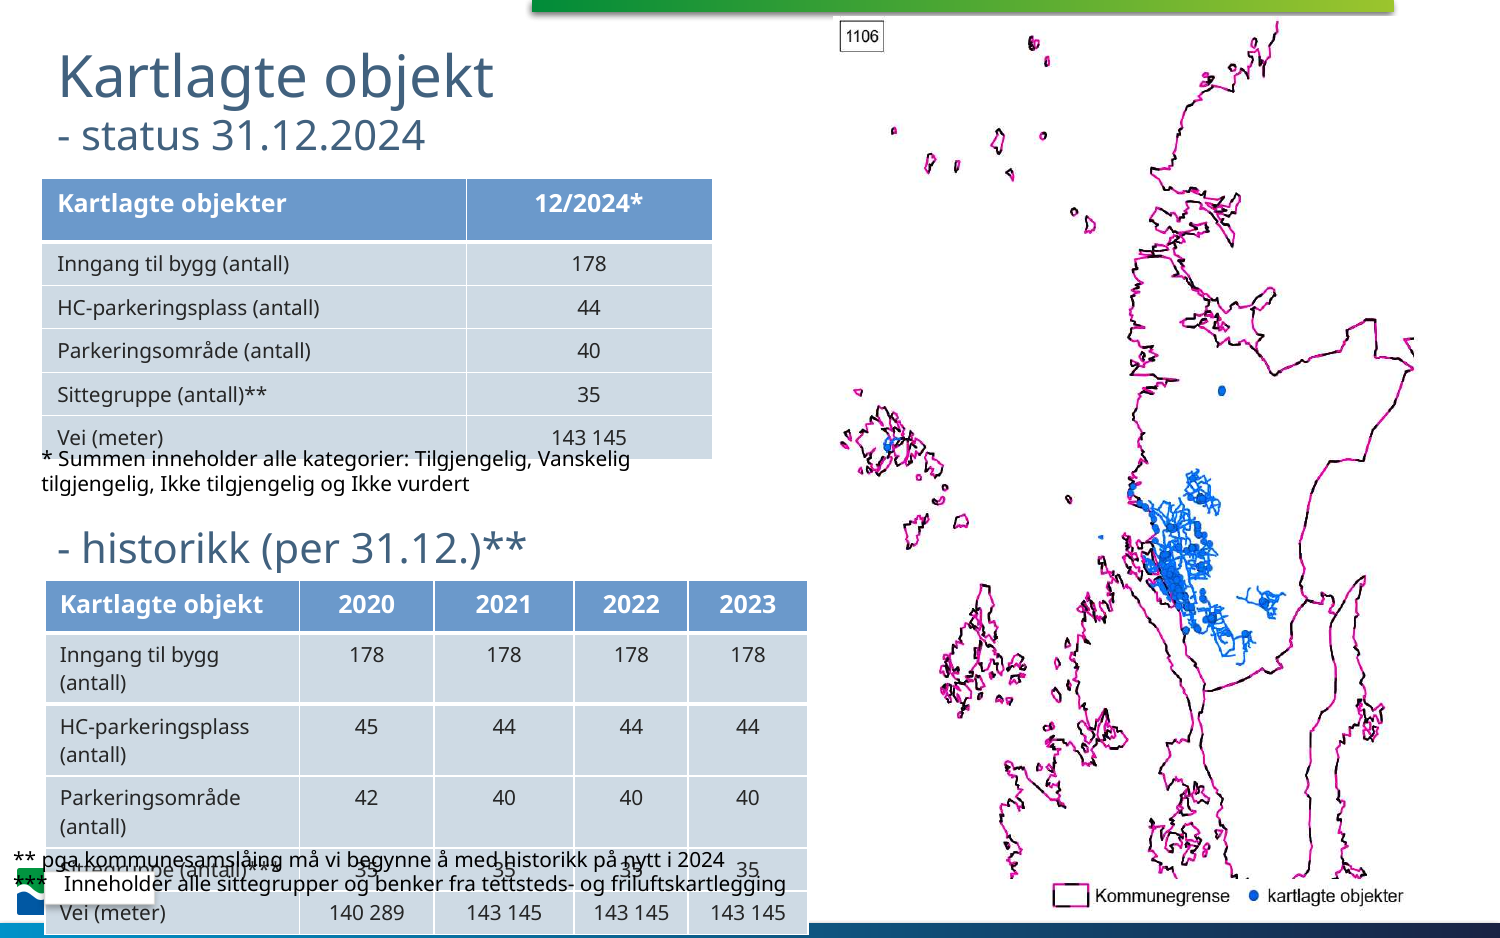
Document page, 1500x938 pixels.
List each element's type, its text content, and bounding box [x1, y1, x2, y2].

table_cell Sittegruppe (antall)** [42, 373, 466, 415]
table_cell 45 [300, 706, 433, 775]
table_header Kartlagte objekt [46, 581, 299, 631]
table_header Kartlagte objekter [42, 179, 466, 240]
table_cell 35 [802, 849, 807, 890]
table_header 12/2024* [467, 179, 712, 240]
table_cell 42 [300, 777, 433, 838]
table_cell 178 [300, 635, 433, 702]
table_cell 40 [575, 777, 687, 838]
table_cell 178 [435, 635, 573, 702]
table_cell 178 [689, 635, 807, 702]
table_cell 143 145 [575, 904, 687, 934]
table_cell Vei (meter) [46, 904, 299, 934]
table_cell Inngang til bygg (antall) [42, 244, 466, 285]
table_cell 178 [575, 635, 687, 702]
table_cell 44 [435, 706, 573, 775]
table_cell 143 145 [689, 892, 807, 934]
text_box Kartlagte objekt - status 31.12.2024 [42, 24, 828, 167]
table_cell 35 [467, 373, 712, 415]
table_cell 40 [467, 329, 712, 372]
table_cell Parkeringsområde (antall) [42, 329, 466, 372]
table_cell 40 [435, 777, 573, 838]
text_box - historikk (per 31.12.)** [42, 496, 828, 580]
table_cell Vei (meter) [42, 416, 466, 438]
table_cell 44 [689, 706, 807, 775]
picture [833, 16, 1419, 913]
table_cell Inngang til bygg (antall) [46, 635, 299, 702]
table_cell HC-parkeringsplass (antall) [46, 706, 299, 775]
table_header 2020 [300, 581, 433, 631]
table_cell 44 [467, 286, 712, 328]
table_header 2021 [435, 581, 573, 631]
table_cell 178 [467, 244, 712, 285]
table_header 2022 [575, 581, 687, 631]
table_cell 143 145 [467, 416, 712, 459]
table_cell HC-parkeringsplass (antall) [42, 286, 466, 328]
text_box * Summen inneholder alle kategorier: Tilgjengelig, Vanskelig tilgjengelig, Ikke tilgjengelig og Ikke vurdert [26, 438, 711, 504]
table_header 2023 [689, 581, 807, 631]
text_box ** pga kommunesamslåing må vi begynne å med historikk på nytt i 2024 *** Inneholder alle sittegrupper og benker fra tettsteds- og friluftskartlegging [0, 838, 802, 904]
table_cell 44 [575, 706, 687, 775]
table_cell Parkeringsområde (antall) [46, 777, 299, 838]
table_cell 140 289 [300, 904, 433, 934]
table_cell 40 [689, 777, 807, 847]
table_cell 143 145 [435, 904, 573, 934]
